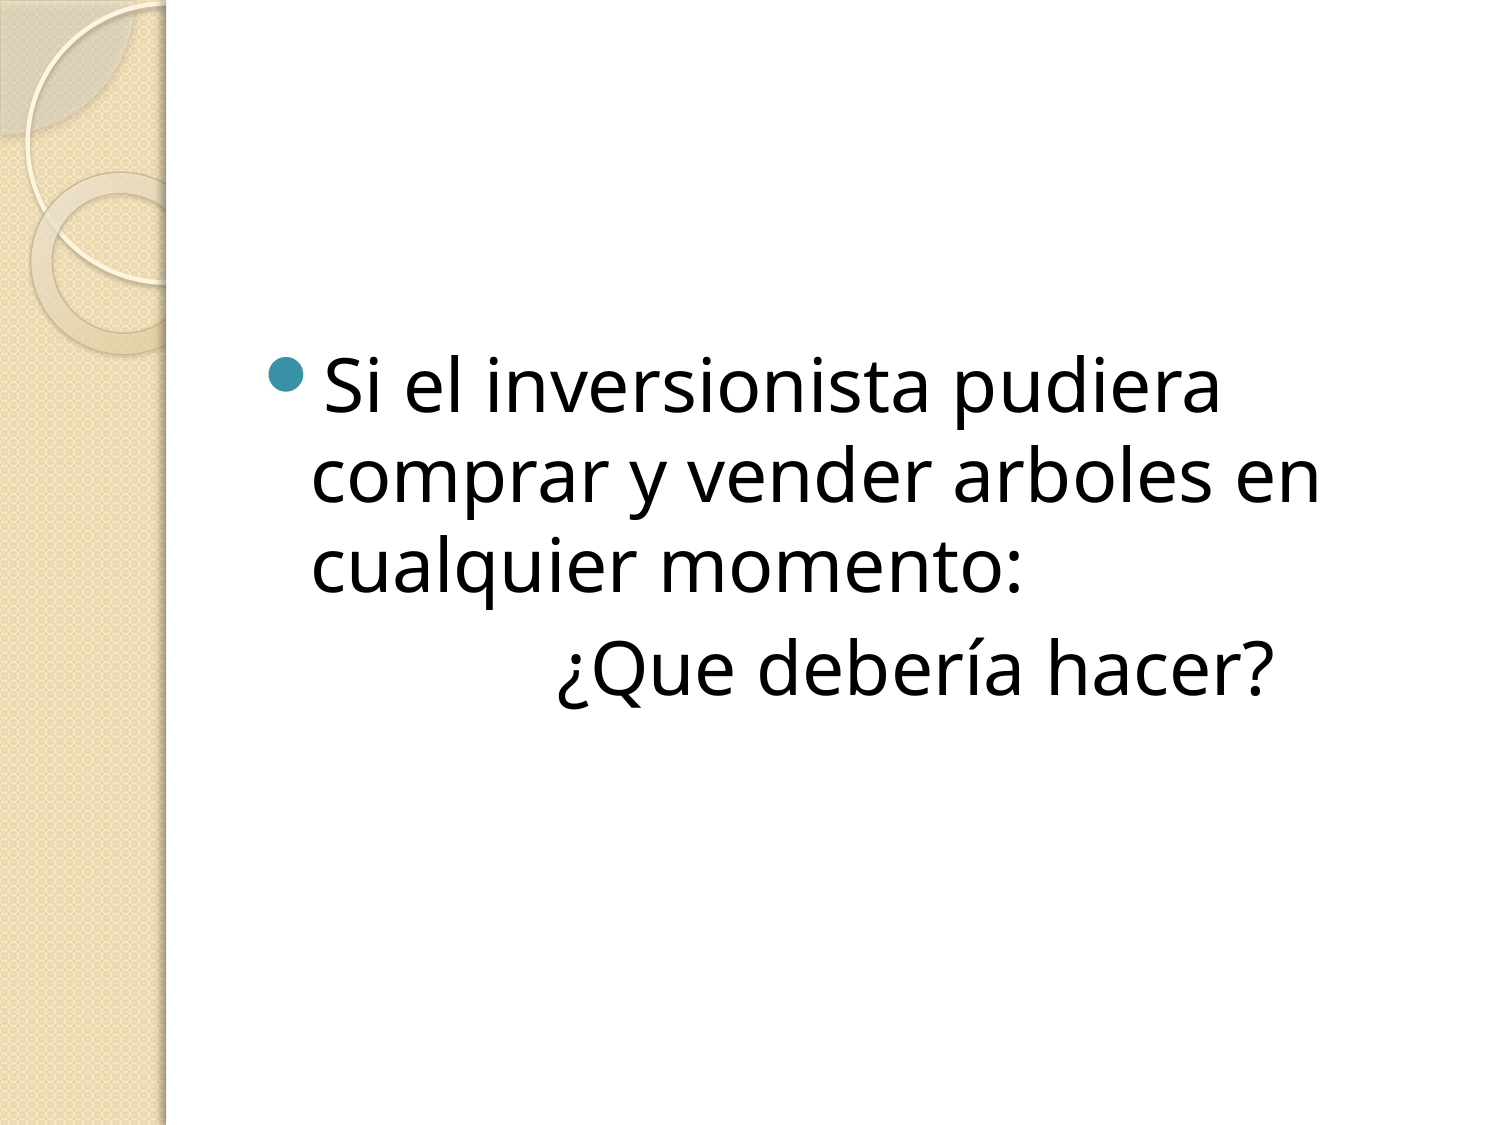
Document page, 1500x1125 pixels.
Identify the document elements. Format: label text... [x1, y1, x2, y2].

list Si el inversionista pudiera comprar y vender arboles en cualquier momento: ¿Que debería hacer? [235, 237, 1466, 1025]
